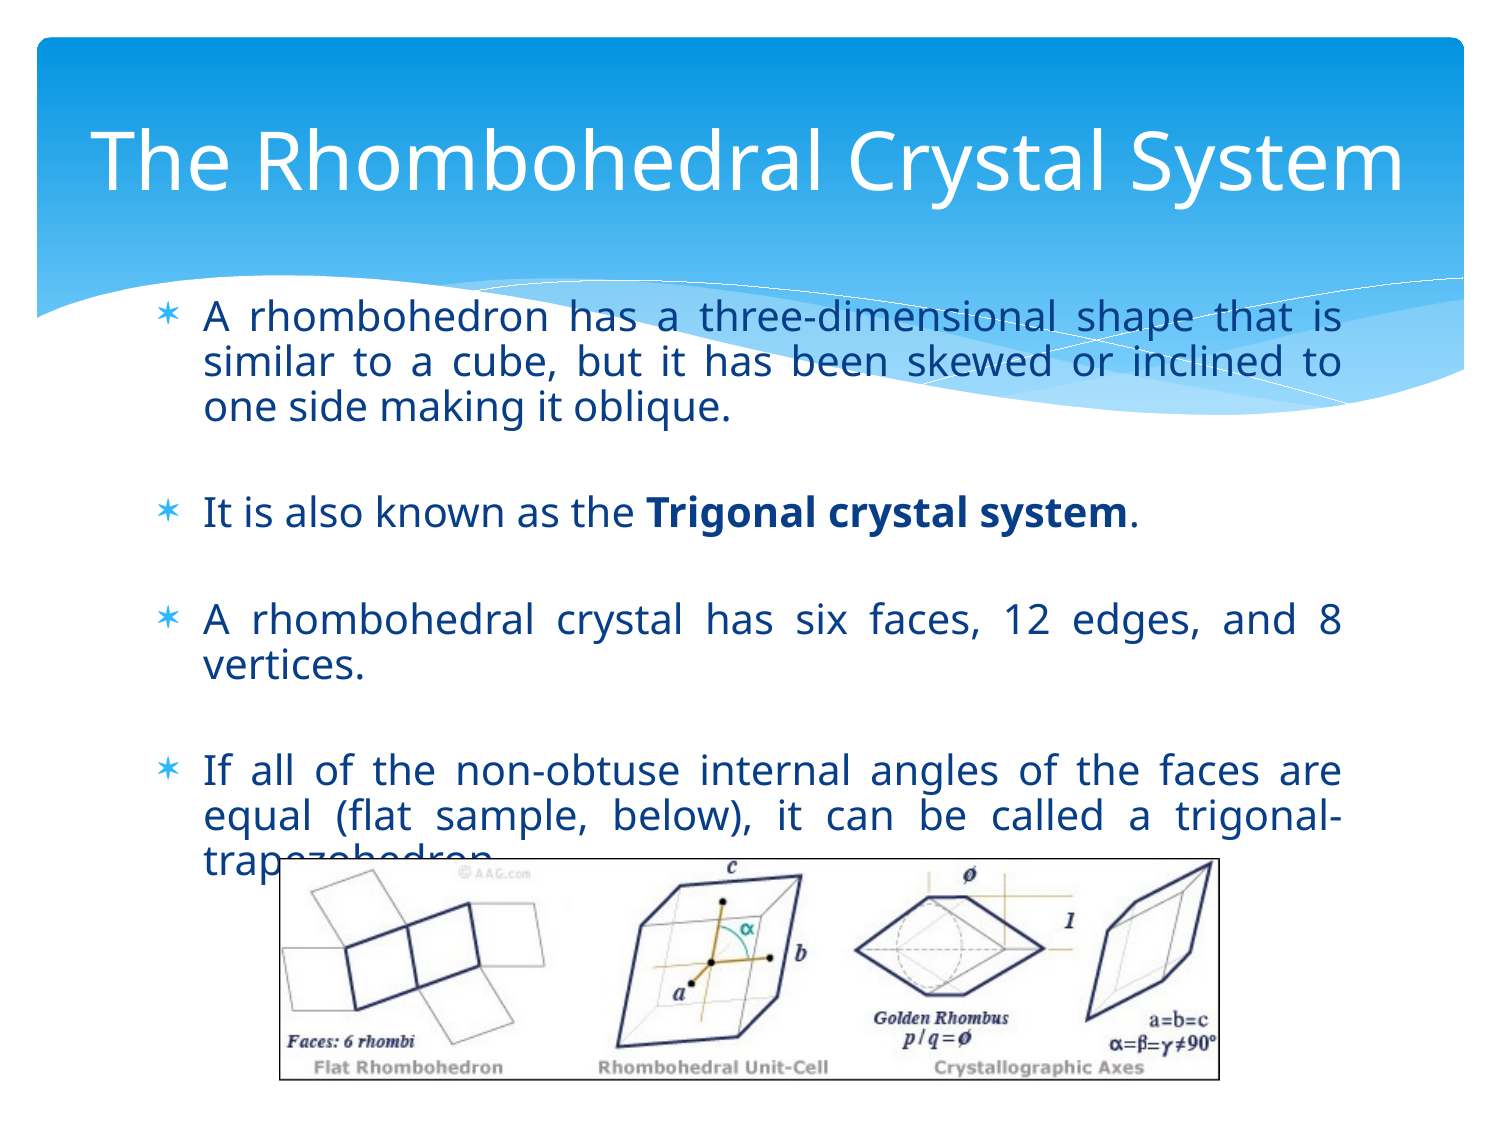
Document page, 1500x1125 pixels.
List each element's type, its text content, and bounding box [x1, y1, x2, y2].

list A rhombohedron has a three-dimensional shape that is similar to a cube, but it has been skewed or inclined to one side making it oblique. It is also known as the Trigonal crystal system. A rhombohedral crystal has six faces, 12 edges, and 8 vertices. If all of the non-obtuse internal angles of the faces are equal (flat sample, below), it can be called a trigonal-trapezohedron. [143, 287, 1359, 854]
title The Rhombohedral Crystal System [75, 55, 1425, 261]
picture [279, 857, 1221, 1084]
